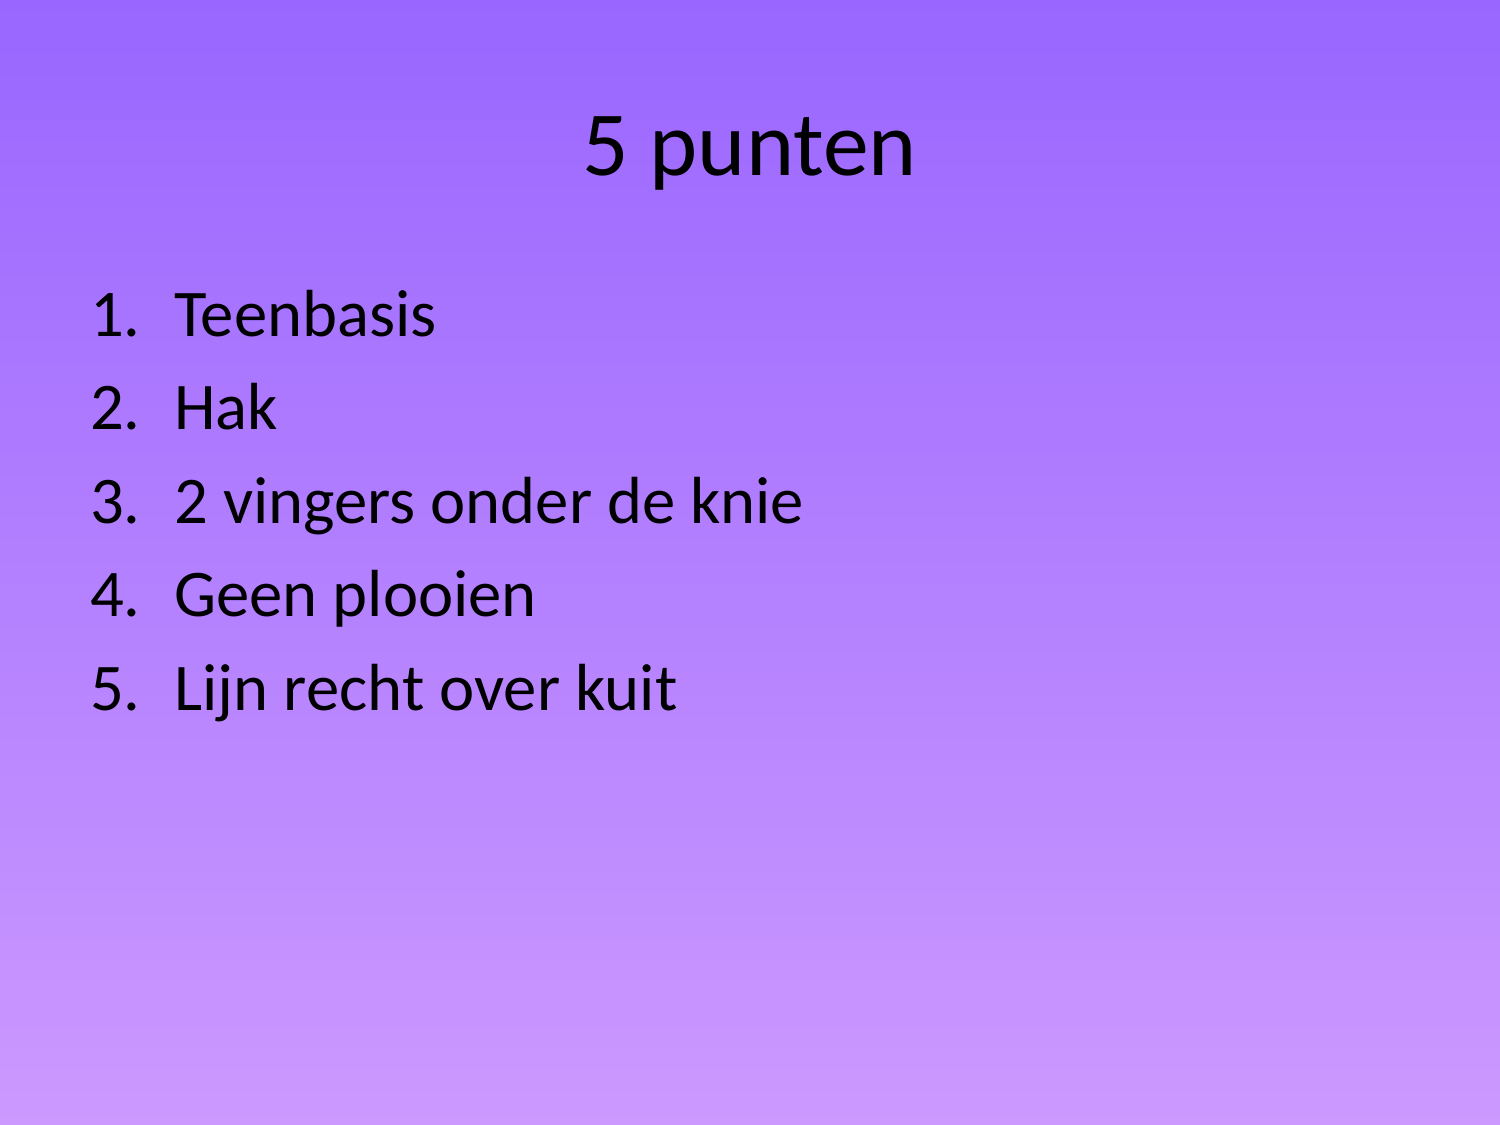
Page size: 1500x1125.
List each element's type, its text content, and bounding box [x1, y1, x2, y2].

list Teenbasis Hak 2 vingers onder de knie Geen plooien Lijn recht over kuit [75, 262, 1425, 1005]
title 5 punten [75, 45, 1425, 233]
